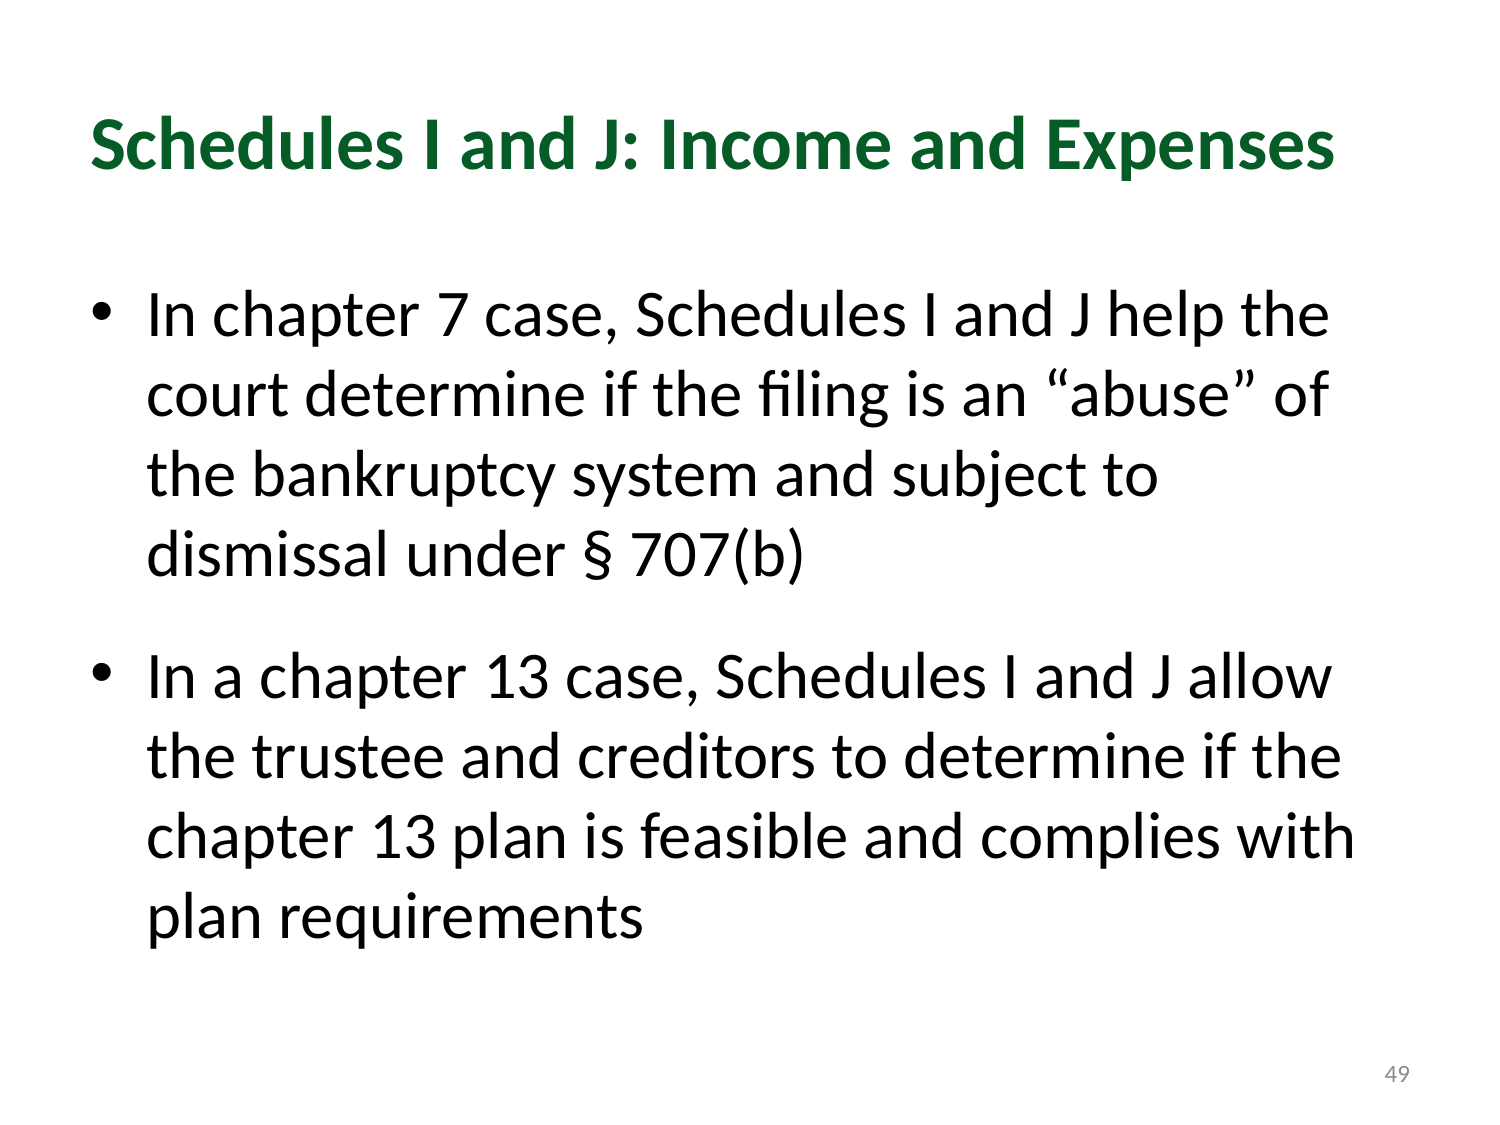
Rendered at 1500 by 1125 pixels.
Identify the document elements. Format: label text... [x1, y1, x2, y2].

slide_number 49 [1074, 1042, 1425, 1103]
title Schedules I and J: Income and Expenses [75, 45, 1425, 233]
list In chapter 7 case, Schedules I and J help the court determine if the filing is an “abuse” of the bankruptcy system and subject to dismissal under § 707(b) In a chapter 13 case, Schedules I and J allow the trustee and creditors to determine if the chapter 13 plan is feasible and complies with plan requirements [75, 262, 1425, 1005]
